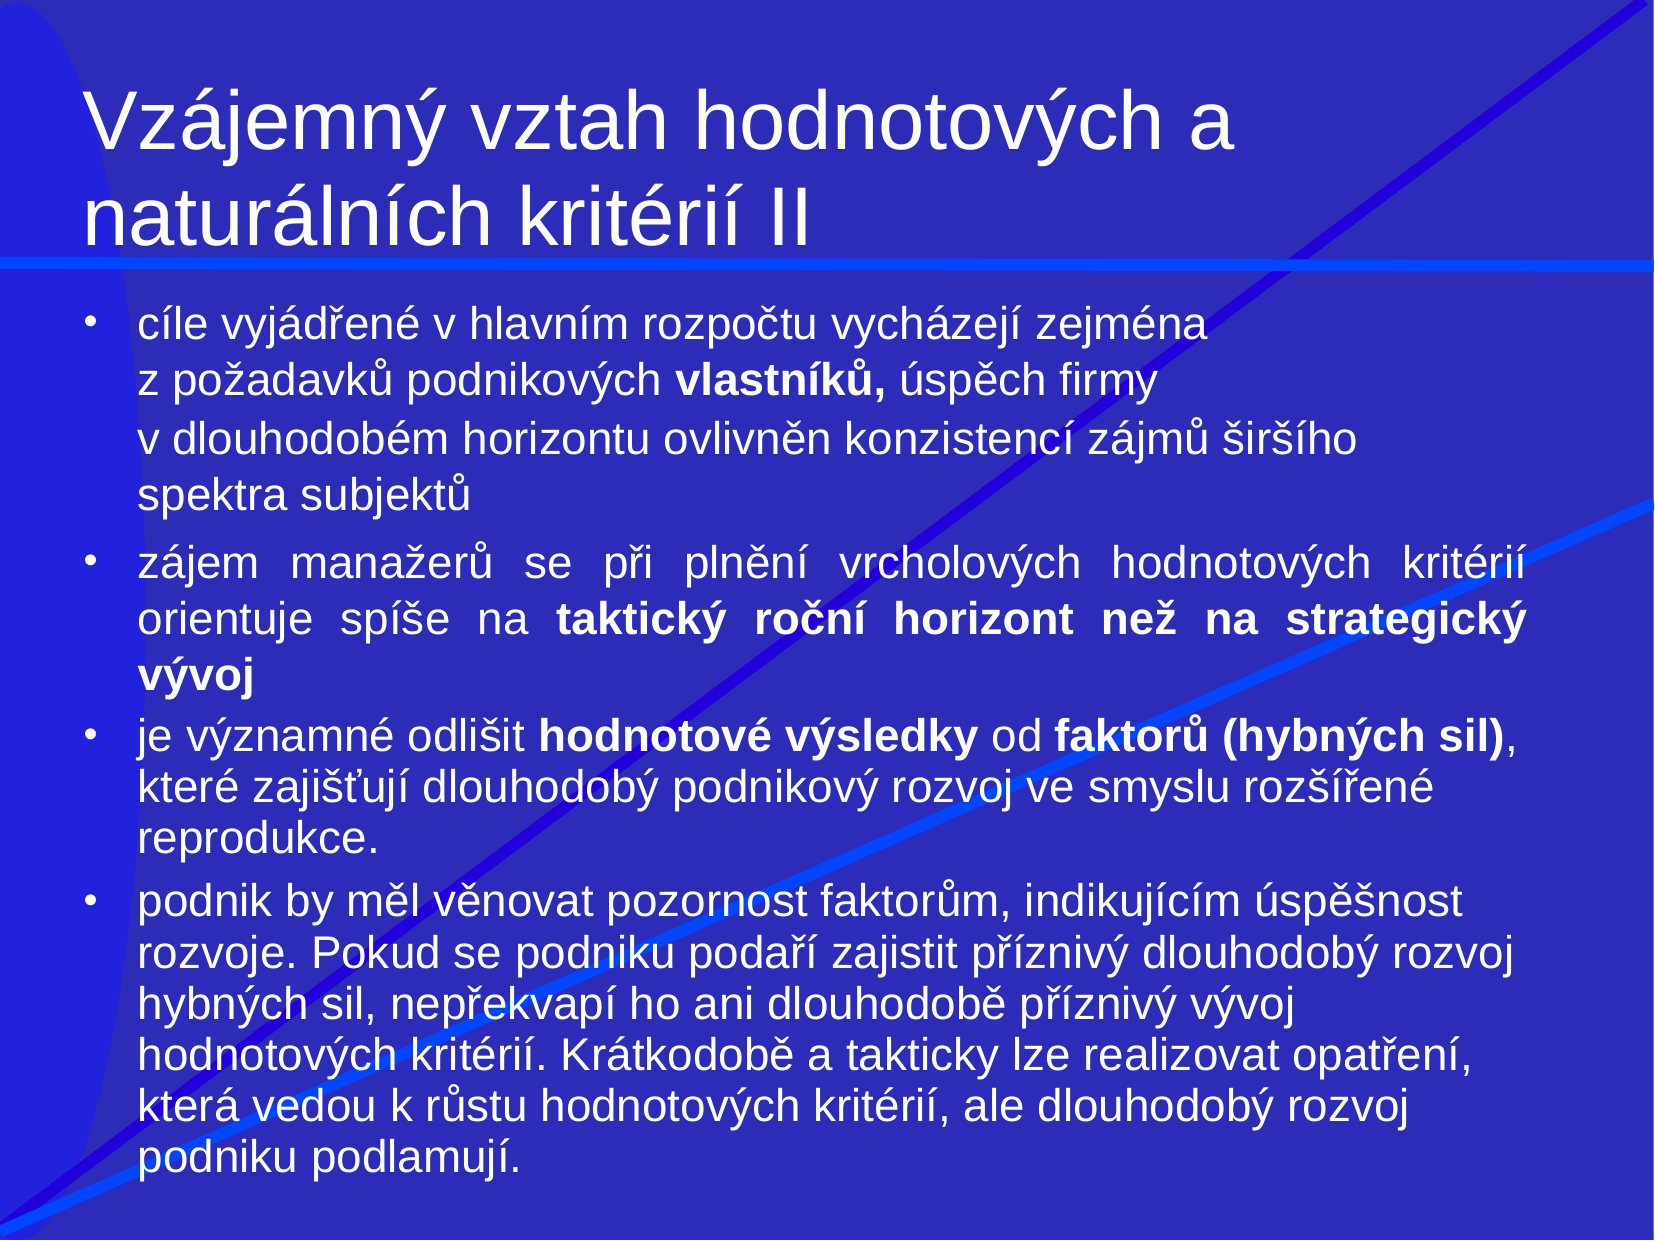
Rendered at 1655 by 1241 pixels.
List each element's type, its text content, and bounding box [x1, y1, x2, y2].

text_box cíle vyjádřené v hlavním rozpočtu vycházejí zejména z požadavků podnikových vlastníků, úspěch firmy v dlouhodobém horizontu ovlivněn konzistencí zájmů širšího spektra subjektů zájem manažerů se při plnění vrcholových hodnotových kritérií orientuje spíše na taktický roční horizont než na strategický vývoj je významné odlišit hodnotové výsledky od faktorů (hybných sil), které zajišťují dlouhodobý podnikový rozvoj ve smyslu rozšířené reprodukce. podnik by měl věnovat pozornost faktorům, indikujícím úspěšnost rozvoje. Pokud se podniku podaří zajistit příznivý dlouhodobý rozvoj hybných sil, nepřekvapí ho ani dlouhodobě příznivý vývoj hodnotových kritérií. Krátkodobě a takticky lze realizovat opatření, která vedou k růstu hodnotových kritérií, ale dlouhodobý rozvoj podniku podlamují. [80, 290, 1547, 1183]
title Vzájemný vztah hodnotových a naturálních kritérií II [80, 69, 1574, 277]
